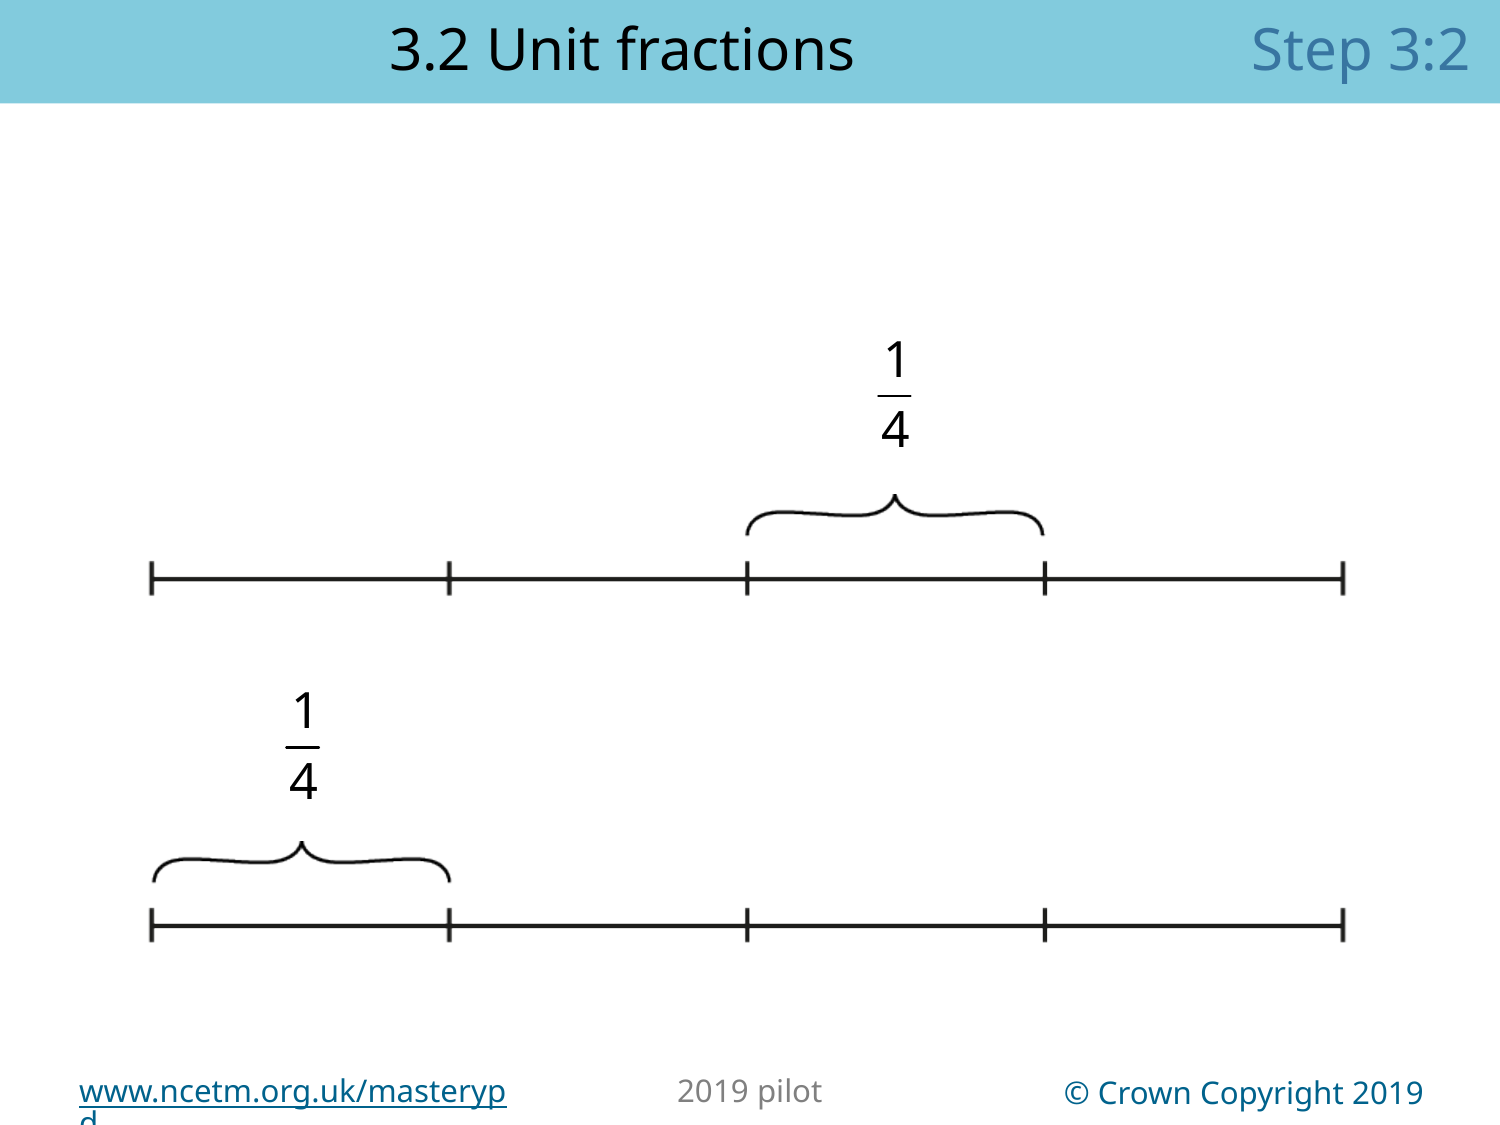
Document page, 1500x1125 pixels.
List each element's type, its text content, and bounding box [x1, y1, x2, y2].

picture [101, 841, 1399, 978]
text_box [874, 333, 916, 453]
picture [101, 494, 1399, 641]
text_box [282, 685, 323, 803]
list 3.2 Unit fractions Step 3:2 [0, 0, 1500, 104]
